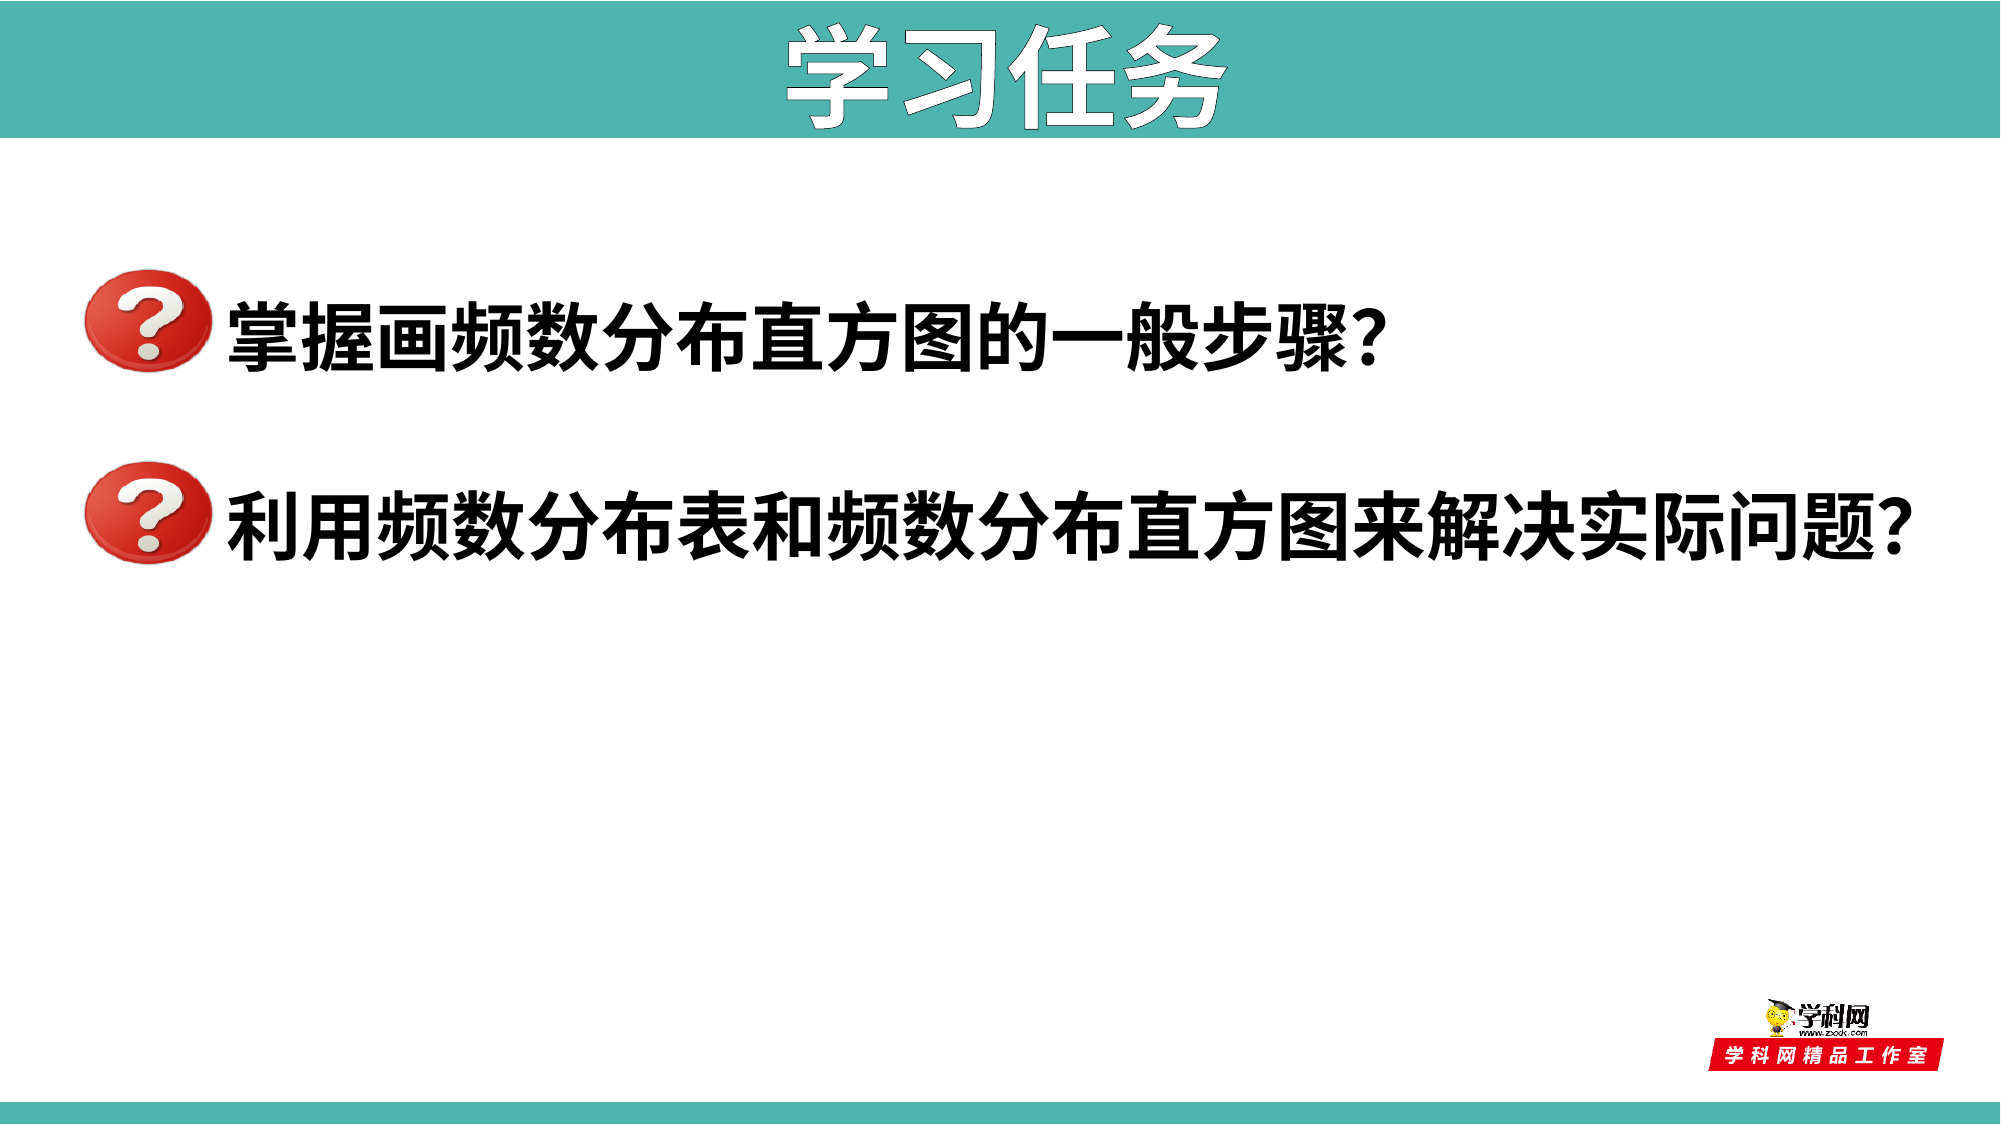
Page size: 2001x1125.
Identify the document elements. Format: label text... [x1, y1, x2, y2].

text_box 利用频数分布表和频数分布直方图来解决实际问题？ [211, 445, 2000, 578]
picture [0, 1, 2001, 1124]
text_box 掌握画频数分布直方图的一般步骤？ [210, 256, 1833, 389]
text_box 学习任务 [765, 0, 1247, 150]
